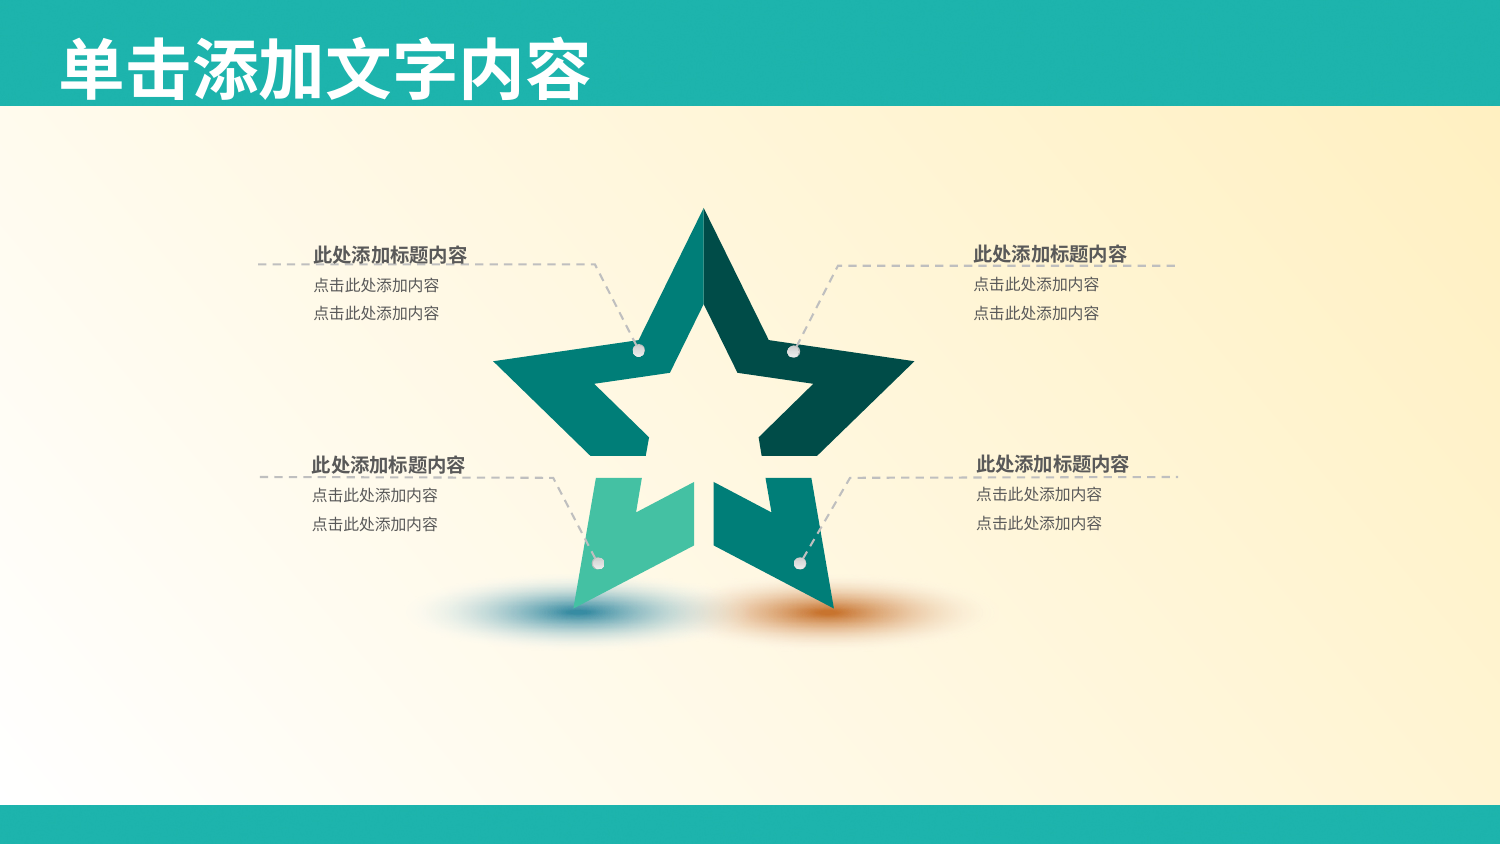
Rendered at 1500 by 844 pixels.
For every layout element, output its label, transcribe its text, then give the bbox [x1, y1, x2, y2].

text_box [632, 345, 645, 357]
text_box [257, 264, 303, 275]
text_box [791, 265, 1176, 358]
text_box [498, 477, 598, 570]
text_box [593, 557, 605, 570]
text_box [545, 264, 645, 350]
text_box 此处添加标题内容 点击此处添加内容 点击此处添加内容 [966, 436, 1207, 580]
text_box [704, 208, 915, 456]
text_box 此处添加标题内容 点击此处添加内容 点击此处添加内容 [302, 436, 543, 538]
text_box [787, 346, 799, 358]
text_box 此处添加标题内容 点击此处添加内容 点击此处添加内容 [303, 226, 545, 363]
text_box [794, 557, 806, 570]
text_box [802, 476, 1179, 565]
picture [400, 574, 999, 652]
text_box [579, 477, 695, 574]
picture [0, 805, 1500, 844]
text_box [713, 477, 828, 574]
text_box 此处添加标题内容 点击此处添加内容 点击此处添加内容 [963, 226, 1205, 362]
text_box [258, 476, 302, 489]
text_box [494, 207, 704, 456]
picture [0, 0, 1500, 106]
